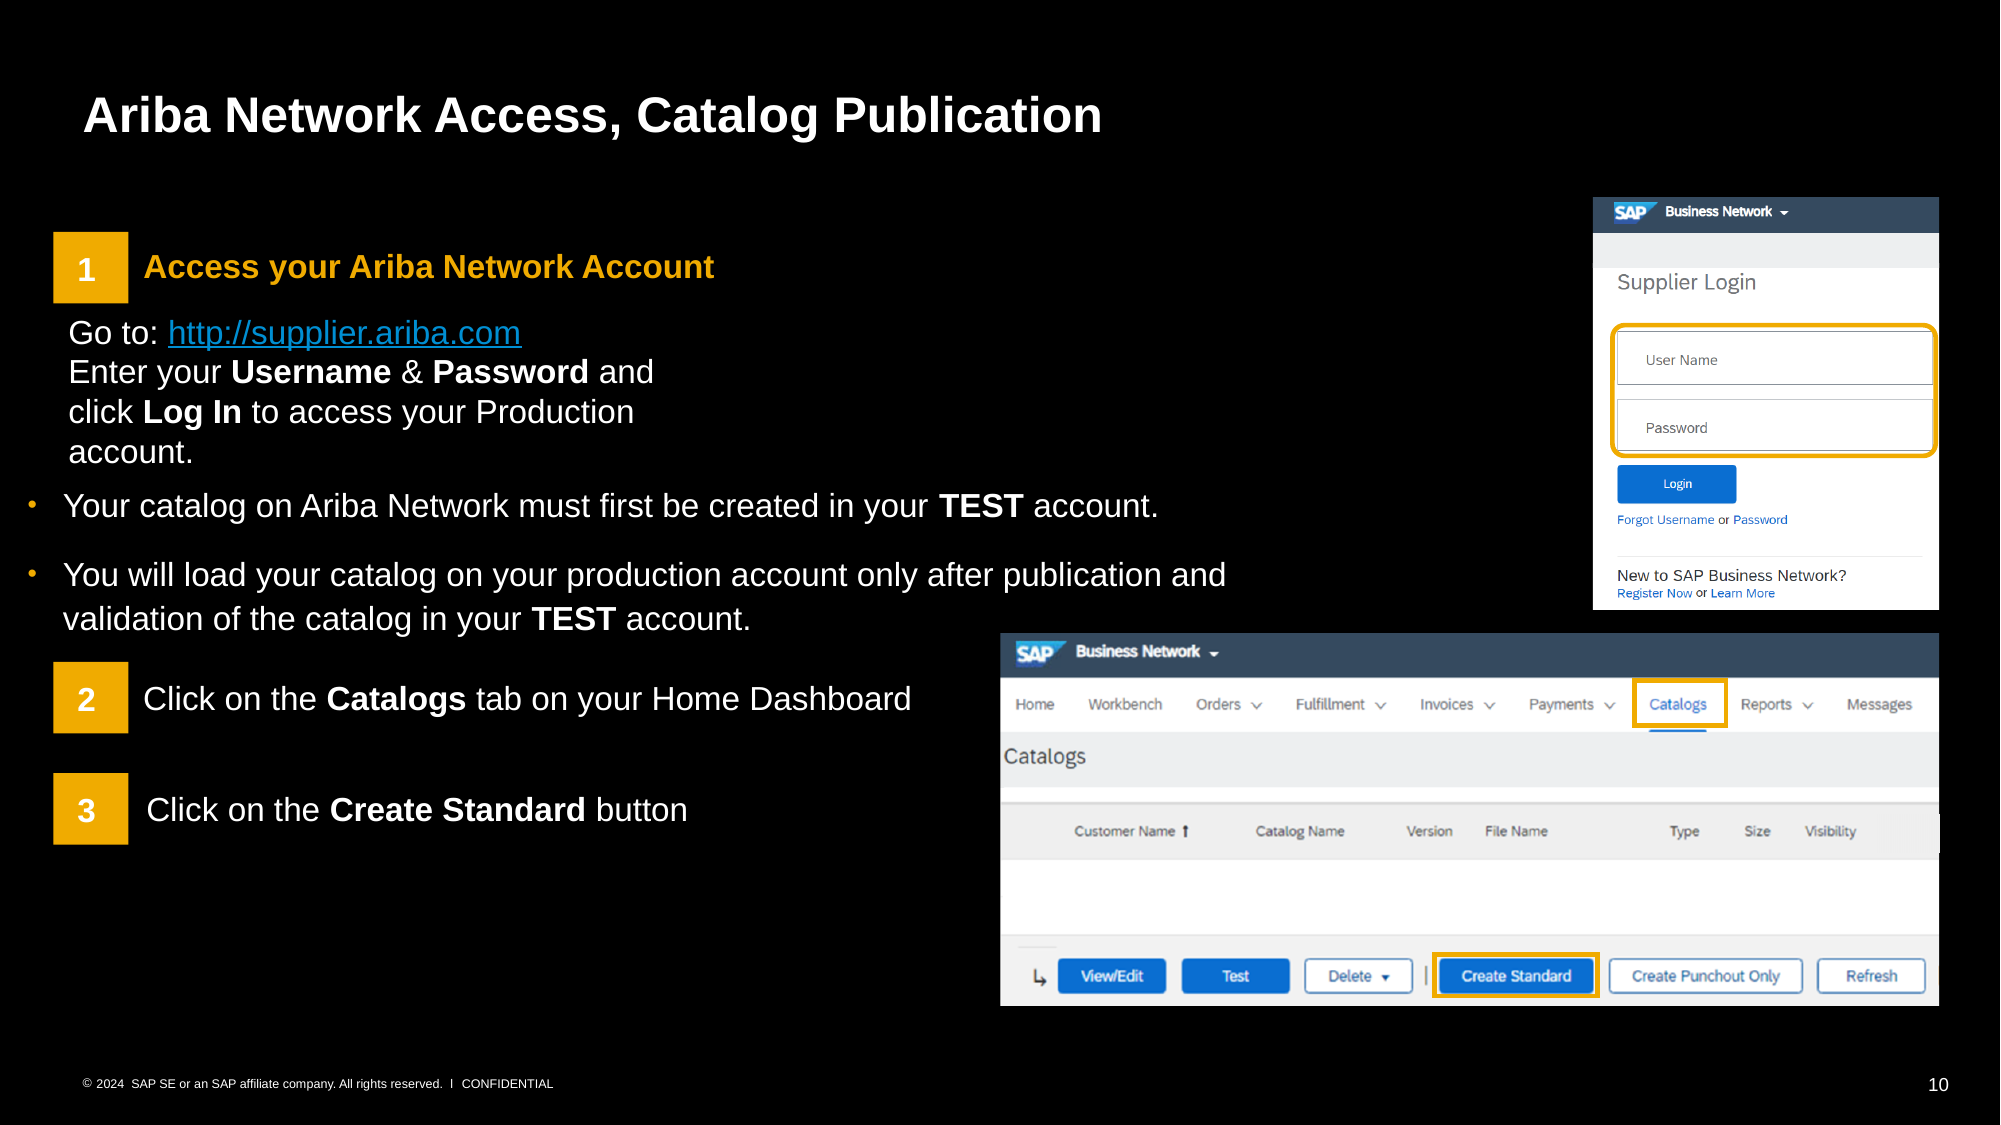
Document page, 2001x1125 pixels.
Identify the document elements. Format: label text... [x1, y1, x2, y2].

text_box 3 [53, 773, 129, 845]
title Ariba Network Access, Catalog Publication [82, 82, 1918, 144]
picture [1000, 632, 1940, 1006]
text_box Click on the Create Standard button [131, 781, 704, 836]
text_box 1 [53, 231, 129, 303]
text_box Your catalog on Ariba Network must first be created in your TEST account. You will load your catalog on your production account only after publication and validation of the catalog in your TEST account. [0, 473, 1244, 645]
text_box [1592, 196, 1940, 610]
text_box 2 [53, 661, 129, 734]
text_box Access your Ariba Network Account [128, 245, 767, 315]
text_box Go to: http://supplier.ariba.com Enter your Username & Password and click Log In to access your Production account. [53, 303, 685, 473]
text_box Click on the Catalogs tab on your Home Dashboard [128, 669, 994, 725]
